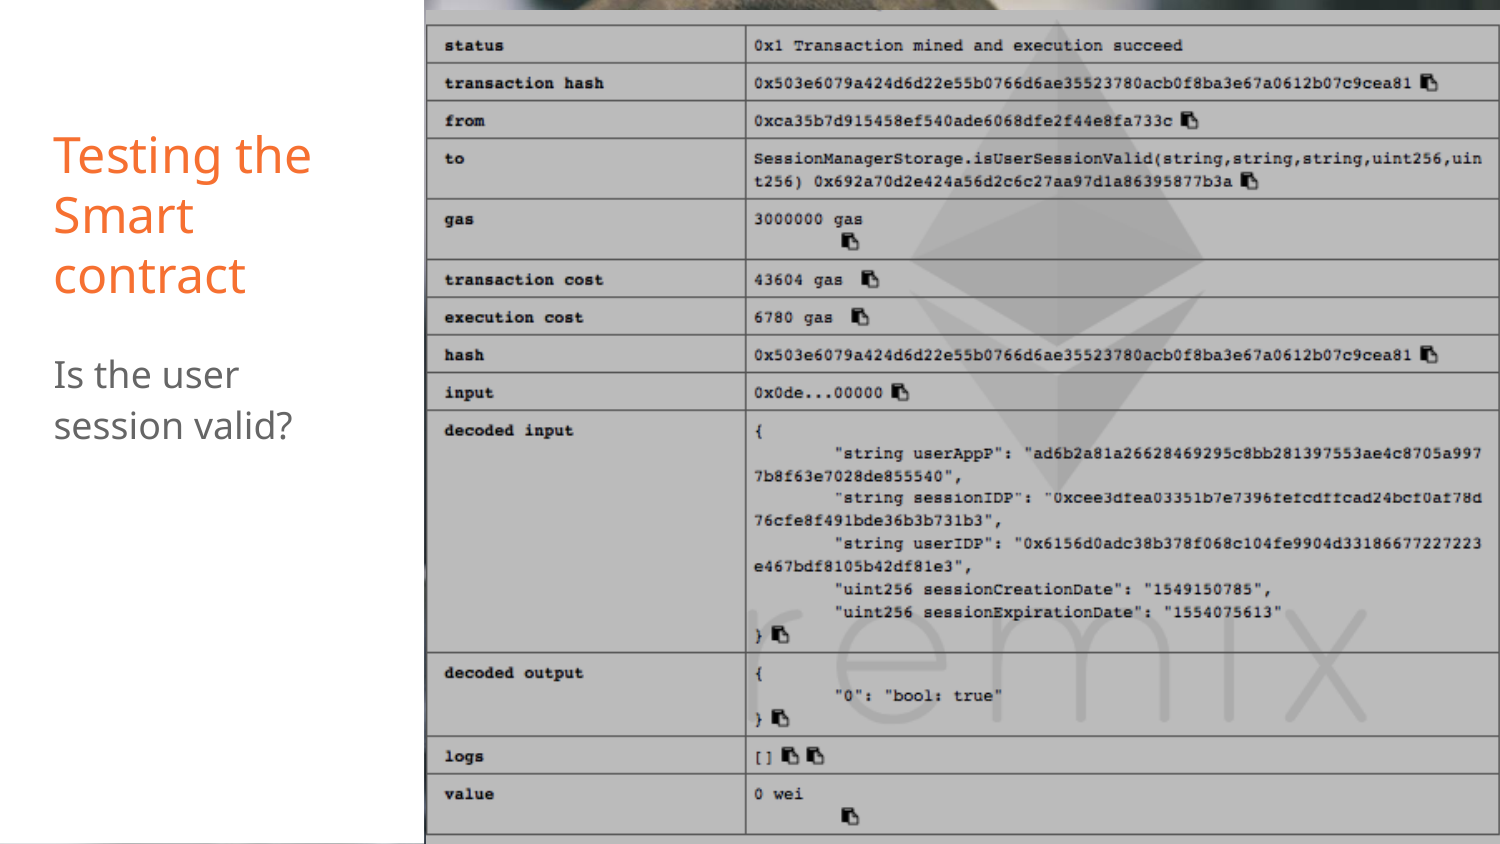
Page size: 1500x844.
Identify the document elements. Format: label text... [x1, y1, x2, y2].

title Testing the Smart contract [38, 94, 375, 319]
list Is the user session valid? [38, 328, 375, 748]
picture [425, 0, 1500, 844]
